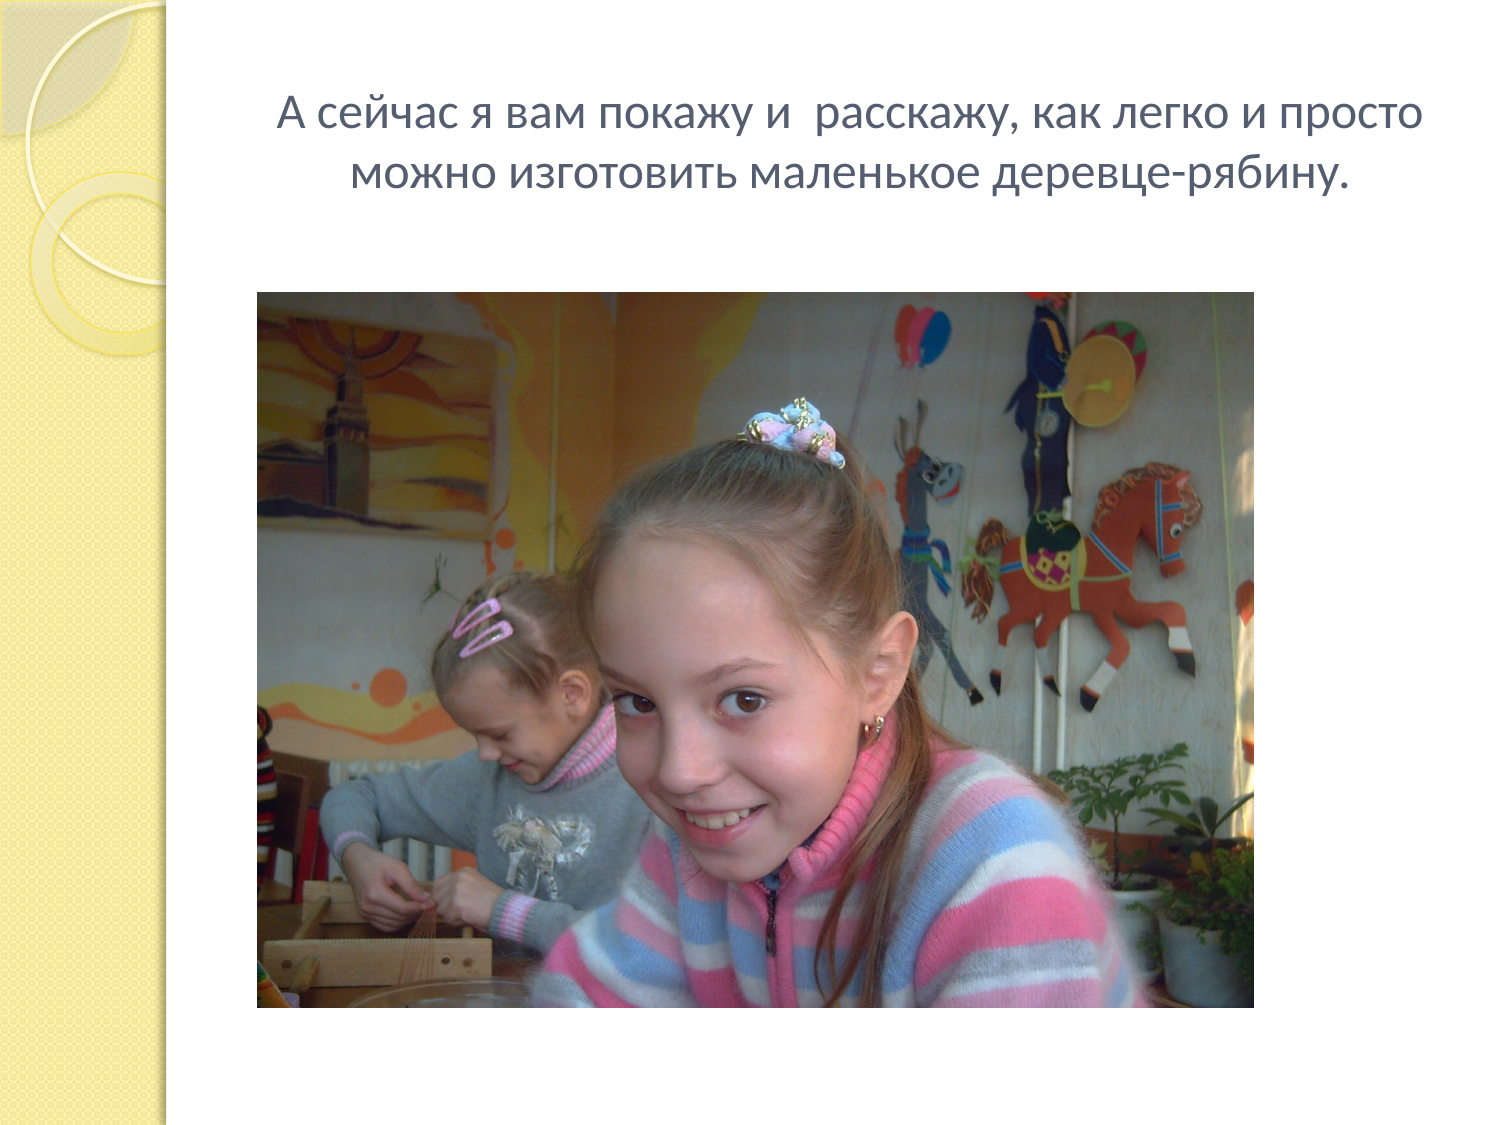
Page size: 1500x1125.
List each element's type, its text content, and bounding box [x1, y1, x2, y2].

title А сейчас я вам покажу и расскажу, как легко и просто можно изготовить маленькое деревце-рябину. [235, 45, 1466, 233]
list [257, 292, 1255, 1009]
